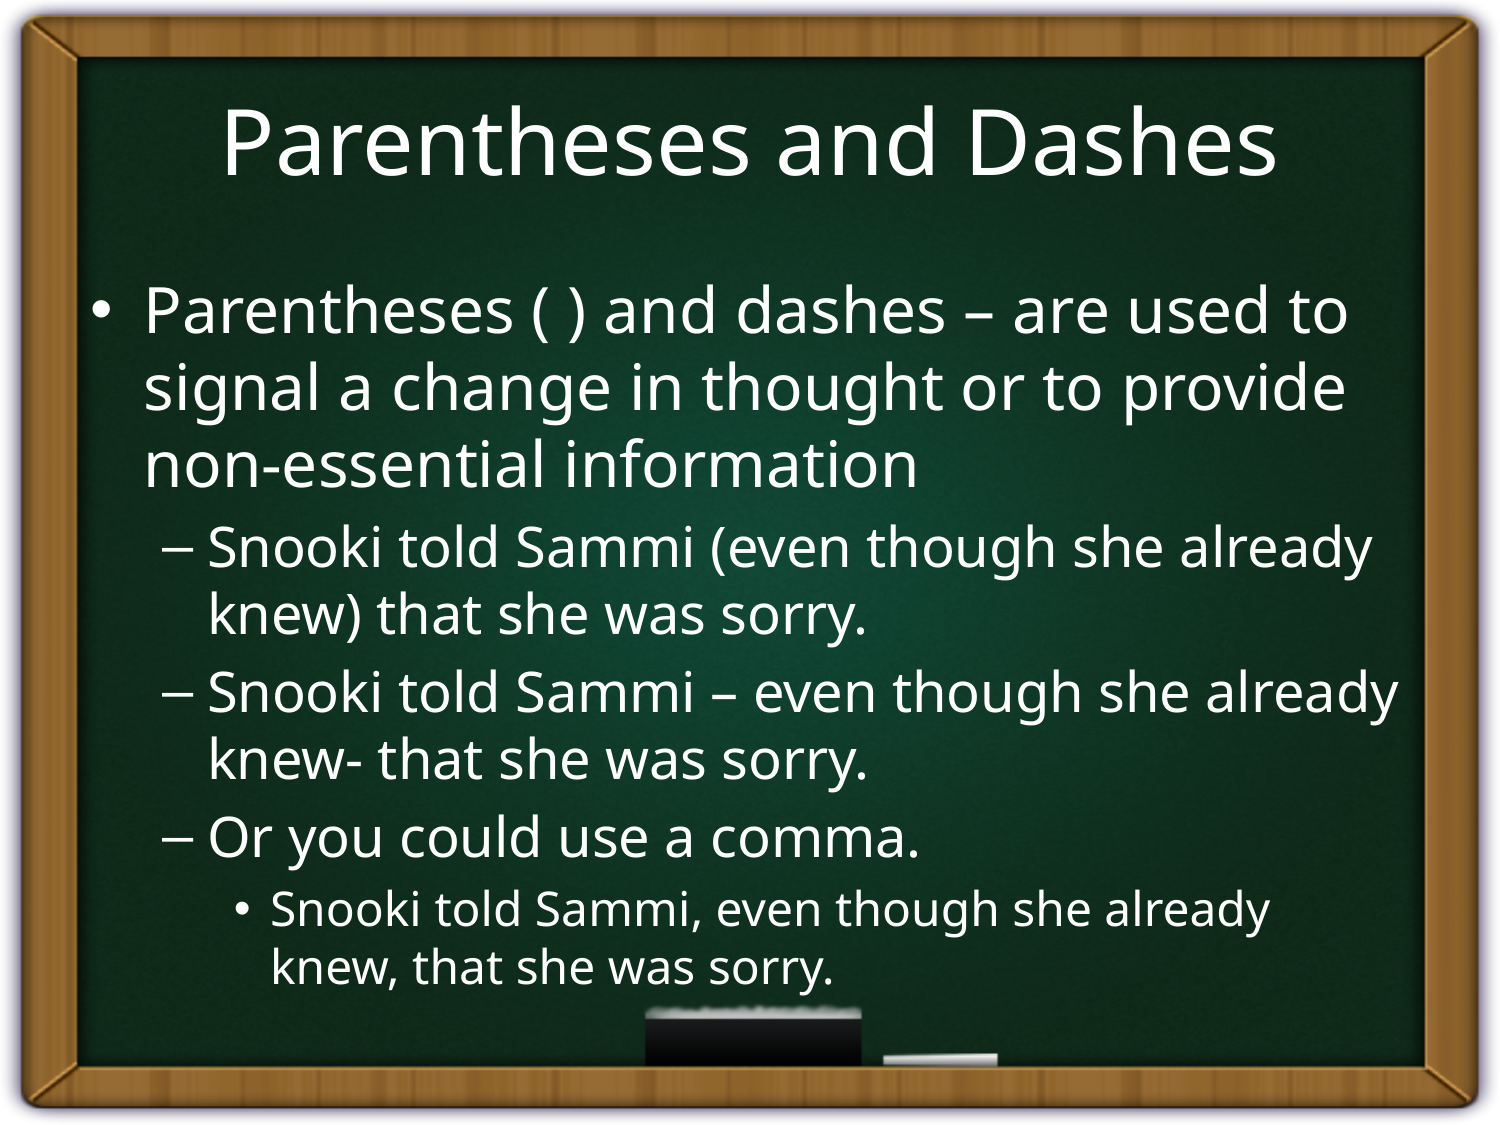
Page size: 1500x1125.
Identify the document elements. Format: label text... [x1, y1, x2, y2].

list Parentheses ( ) and dashes – are used to signal a change in thought or to provide non-essential information Snooki told Sammi (even though she already knew) that she was sorry. Snooki told Sammi – even though she already knew- that she was sorry. Or you could use a comma. Snooki told Sammi, even though she already knew, that she was sorry. [75, 262, 1425, 1005]
picture [0, 0, 1500, 1125]
title Parentheses and Dashes [75, 45, 1425, 233]
